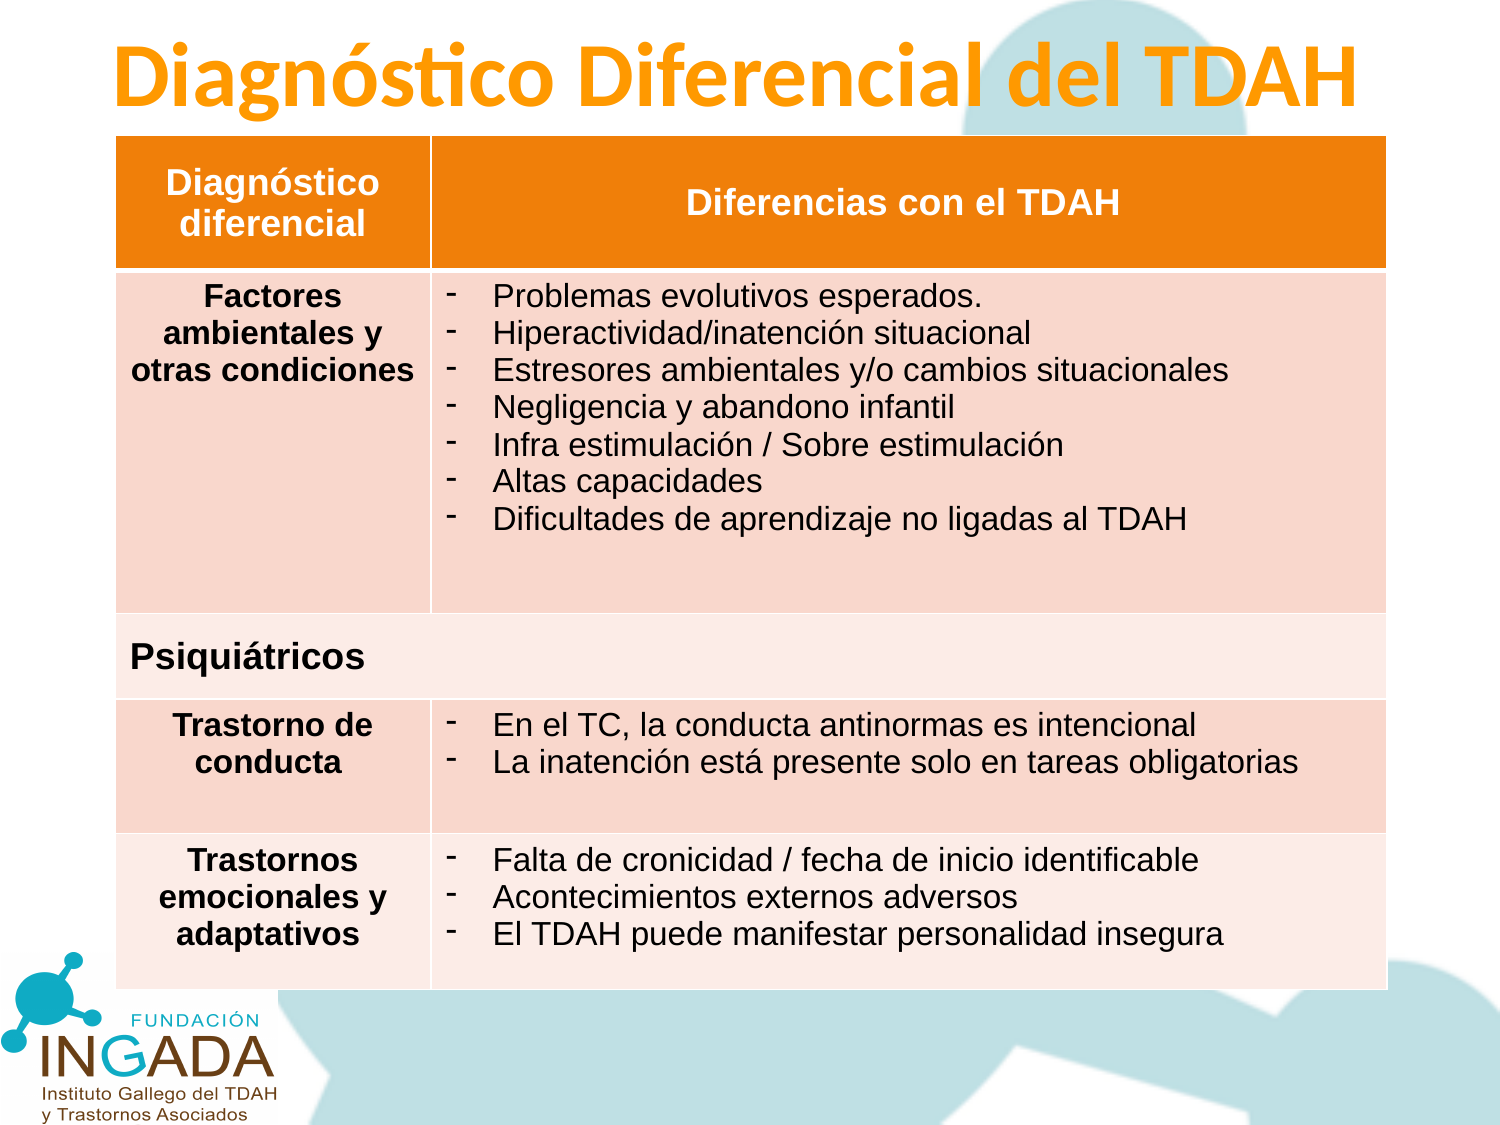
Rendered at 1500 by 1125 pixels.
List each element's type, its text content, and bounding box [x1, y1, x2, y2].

table_cell Factores ambientales y otras condiciones [116, 273, 430, 613]
table_cell En el TC, la conducta antinormas es intencional La inatención está presente solo en tareas obligatorias [432, 700, 1386, 833]
table_cell Psiquiátricos [116, 614, 1386, 698]
table_cell Trastornos emocionales y adaptativos [116, 834, 430, 989]
table_cell Problemas evolutivos esperados. Hiperactividad/inatención situacional Estresores ambientales y/o cambios situacionales Negligencia y abandono infantil Infra estimulación / Sobre estimulación Altas capacidades Dificultades de aprendizaje no ligadas al TDAH [432, 273, 1386, 613]
table_cell Trastorno de conducta [116, 700, 430, 833]
table_cell Falta de cronicidad / fecha de inicio identificable Acontecimientos externos adversos El TDAH puede manifestar personalidad insegura [432, 834, 1386, 989]
table_header Diferencias con el TDAH [432, 136, 1386, 268]
table_header Diagnóstico diferencial [116, 136, 430, 268]
text_box Diagnóstico Diferencial del TDAH [97, 7, 1376, 132]
picture [1, 952, 278, 1124]
